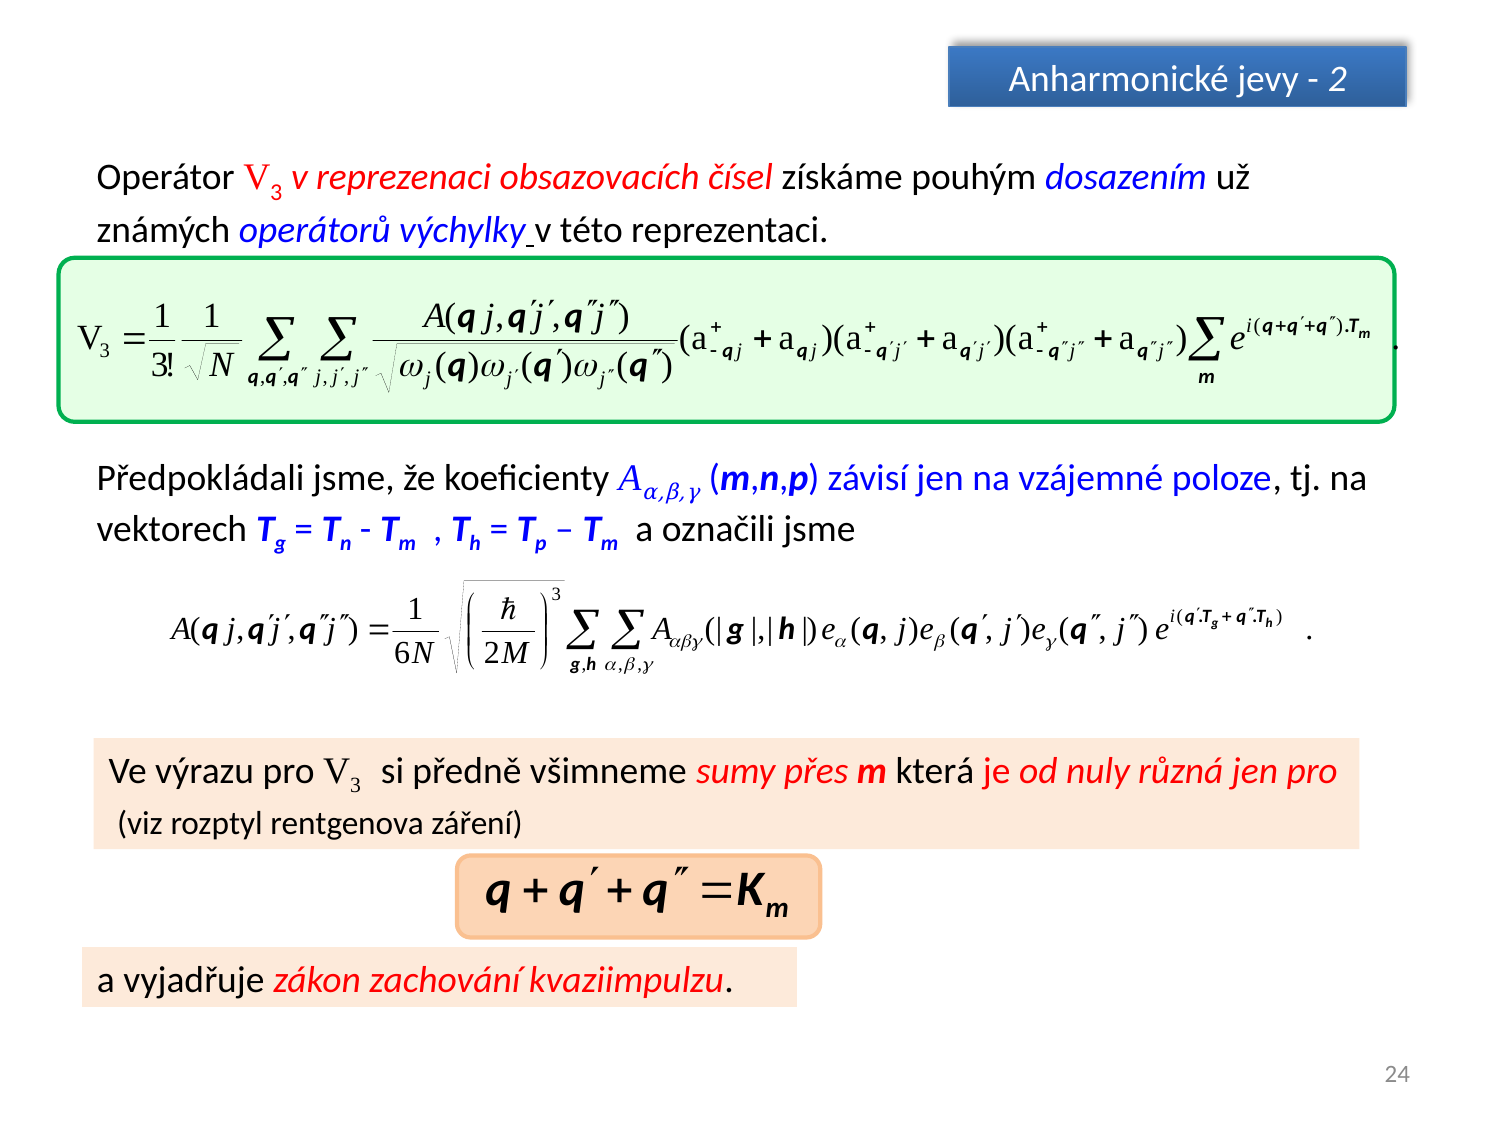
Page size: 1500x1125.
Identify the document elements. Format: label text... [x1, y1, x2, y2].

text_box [58, 257, 1407, 423]
slide_number 24 [1074, 1042, 1425, 1103]
text_box Anharmonické jevy - 2 [948, 46, 1407, 107]
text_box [81, 737, 1360, 1008]
text_box Operátor V3 v reprezenaci obsazovacích čísel získáme pouhým dosazením už známých operátorů výchylky v této reprezentaci. [81, 140, 1371, 255]
text_box Předpokládali jsme, že koeficienty Aα,β,γ (m,n,p) závisí jen na vzájemné poloze, tj. na vektorech Tg = Tn - Tm , Th = Tp – Tm a označili jsme [81, 445, 1407, 563]
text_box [163, 574, 1319, 680]
